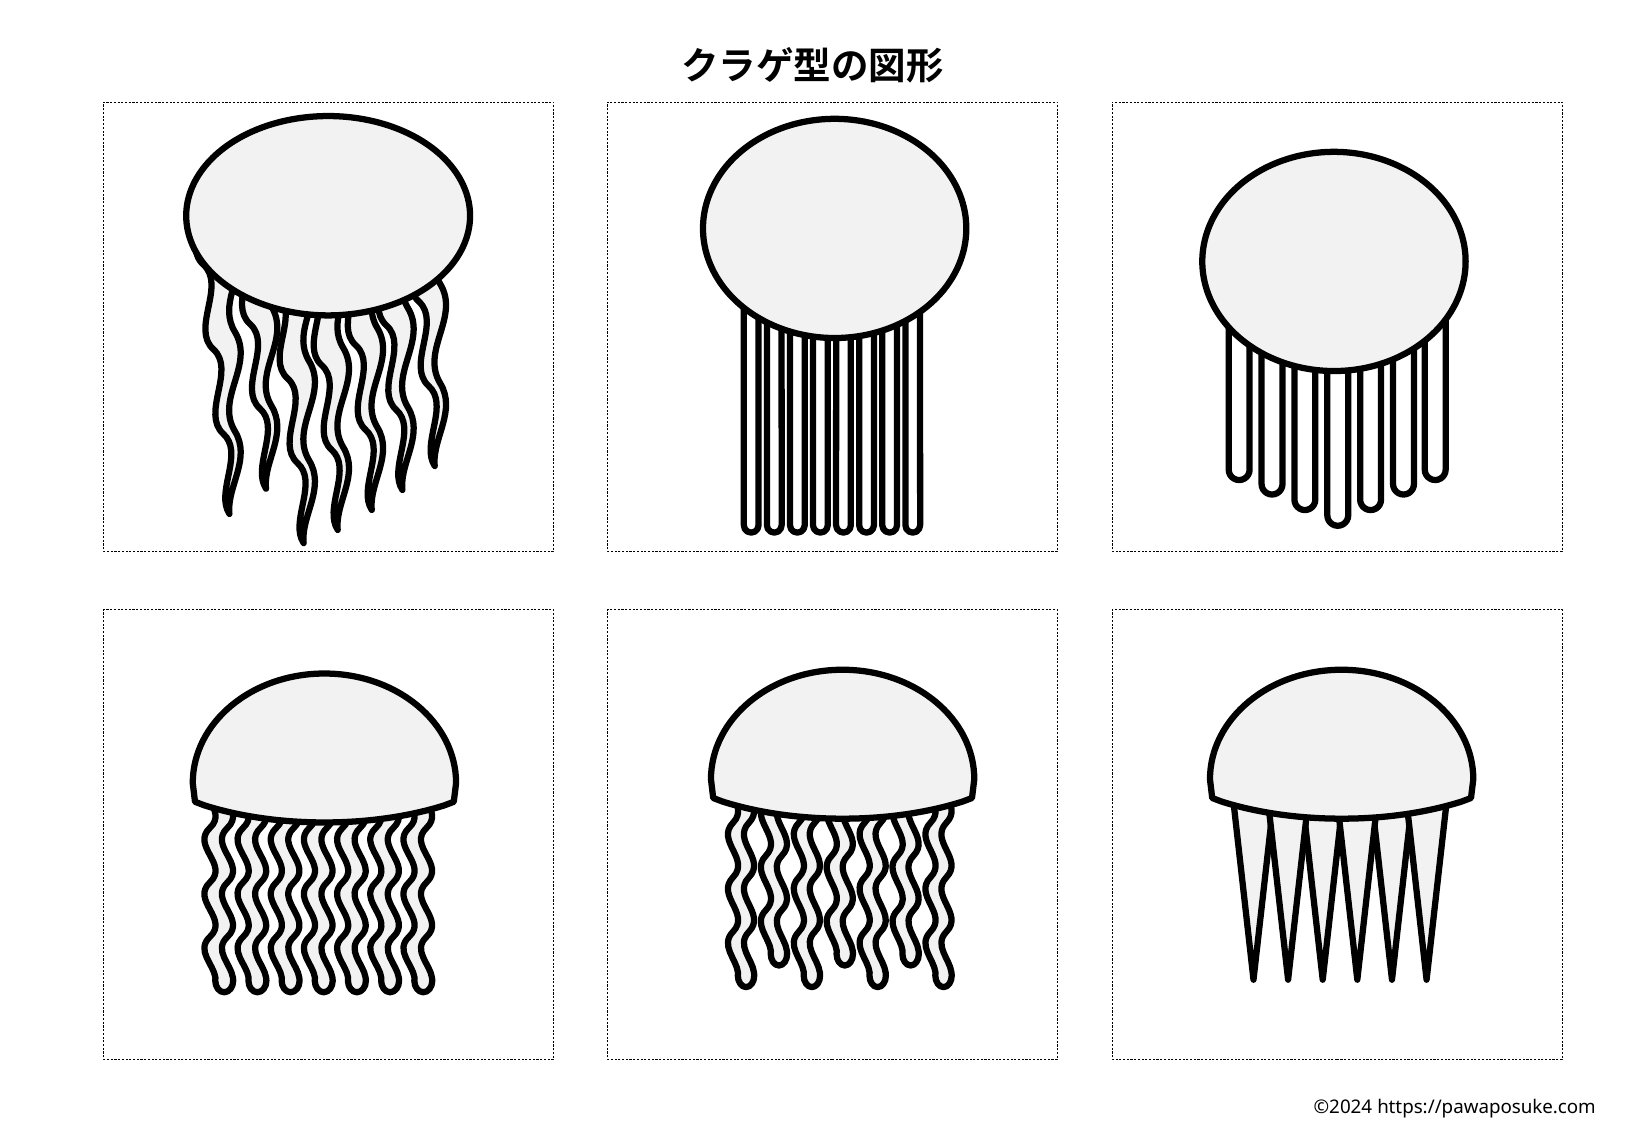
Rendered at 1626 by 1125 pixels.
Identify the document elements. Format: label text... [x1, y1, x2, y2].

text_box クラゲ型の図形 [666, 34, 959, 95]
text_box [1202, 151, 1466, 526]
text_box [195, 198, 447, 544]
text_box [192, 673, 457, 993]
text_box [1209, 669, 1474, 980]
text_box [710, 669, 975, 988]
text_box [184, 113, 473, 268]
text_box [702, 118, 967, 533]
